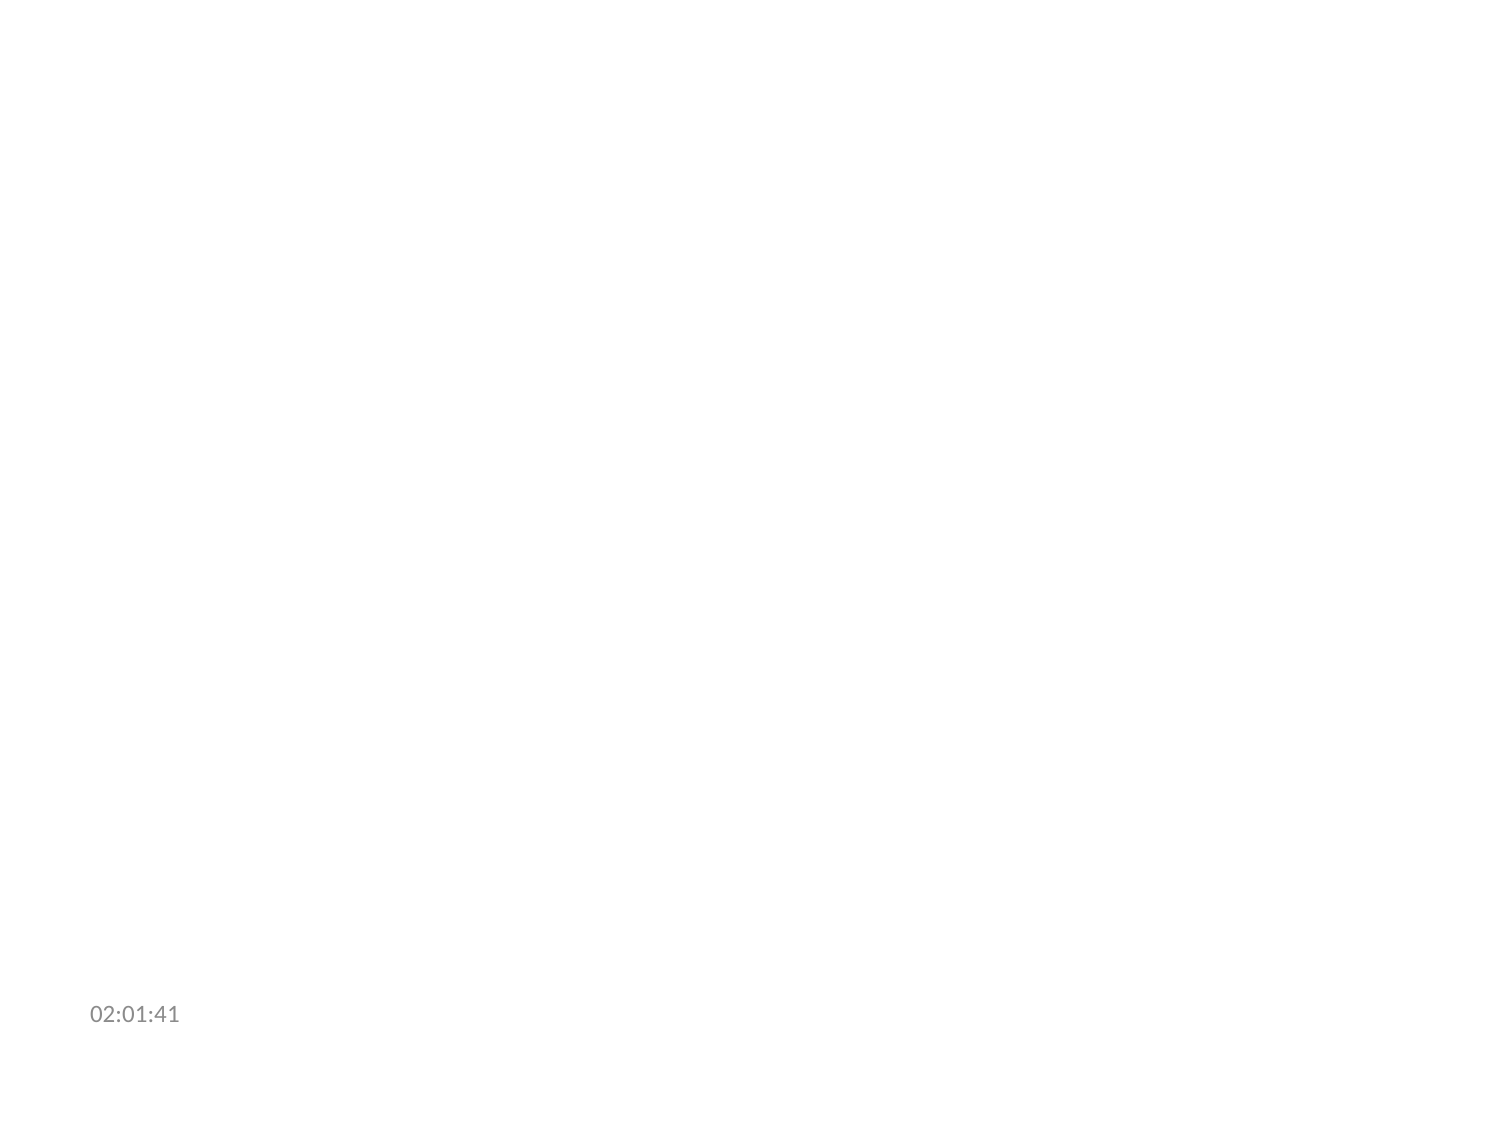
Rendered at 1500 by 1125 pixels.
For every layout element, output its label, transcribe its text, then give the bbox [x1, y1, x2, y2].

text_box 15:35:09 [75, 982, 425, 1043]
